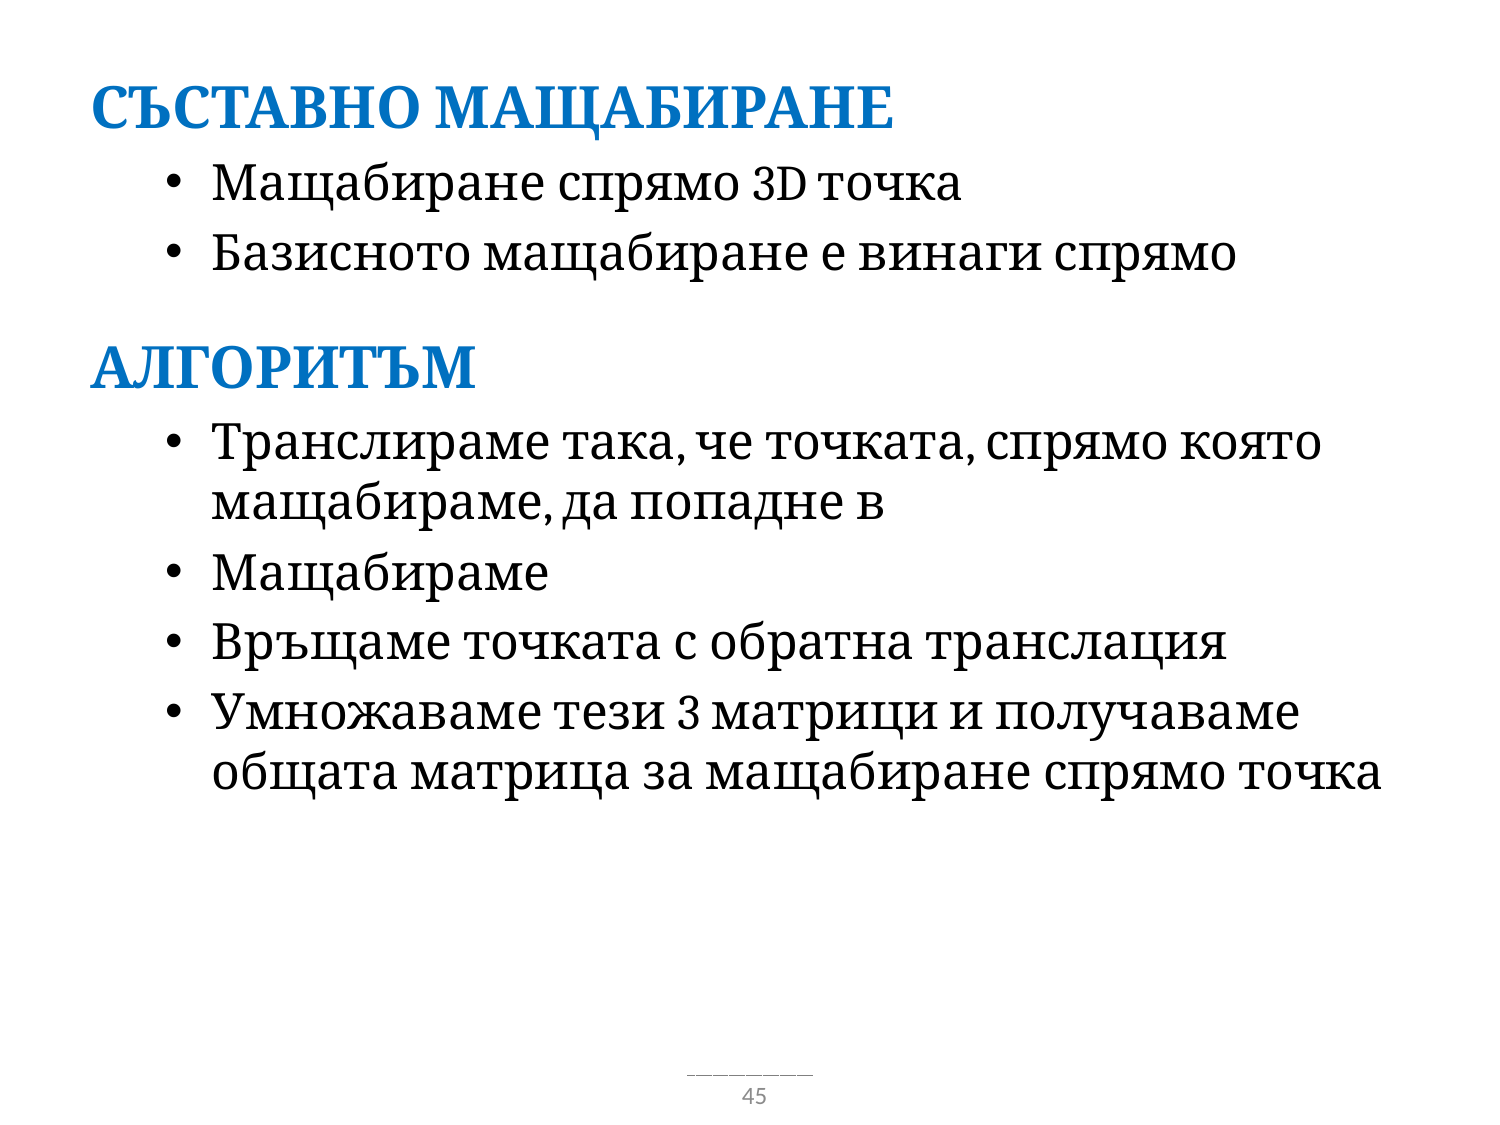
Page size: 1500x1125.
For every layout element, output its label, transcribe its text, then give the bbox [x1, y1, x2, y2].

slide_number 45 [579, 1065, 930, 1125]
